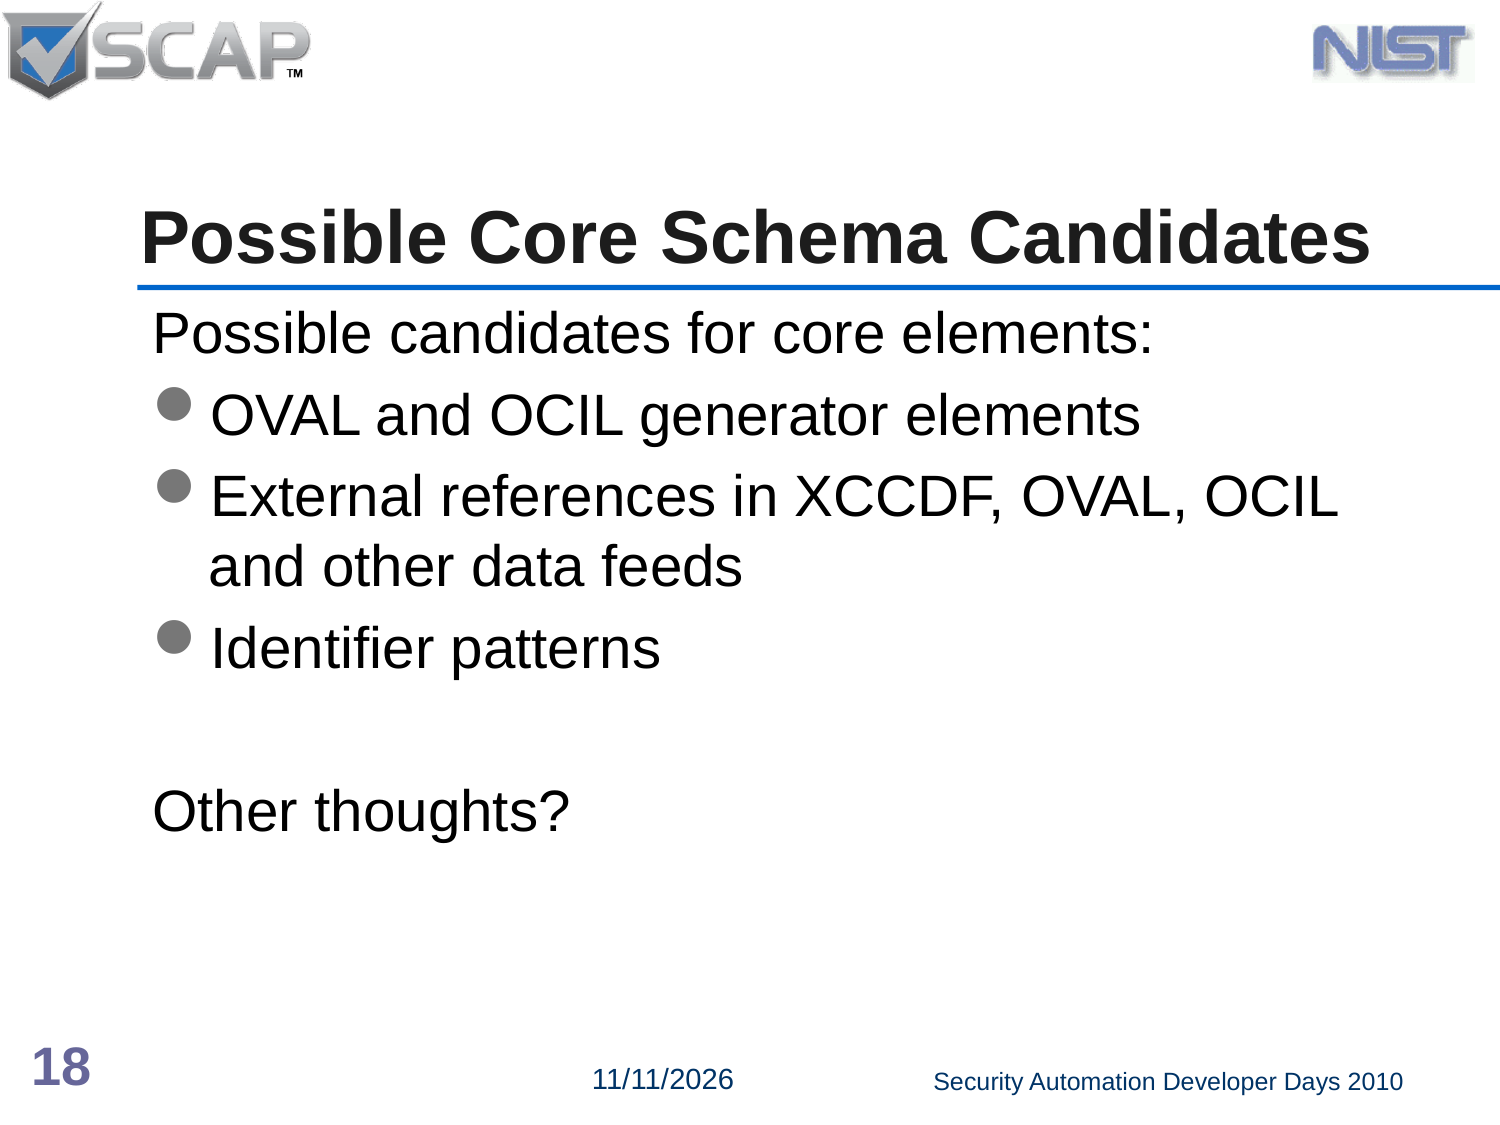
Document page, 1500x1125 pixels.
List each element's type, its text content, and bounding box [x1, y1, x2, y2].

picture [0, 0, 313, 103]
picture [1312, 24, 1475, 83]
footer Security Automation Developer Days 2010 [912, 1024, 1426, 1104]
list Possible candidates for core elements: OVAL and OCIL generator elements External references in XCCDF, OVAL, OCIL and other data feeds Identifier patterns Other thoughts? [137, 287, 1400, 1026]
title Possible Core Schema Candidates [124, 99, 1426, 288]
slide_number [399, 1024, 750, 1104]
slide_number 18 [13, 1023, 111, 1105]
